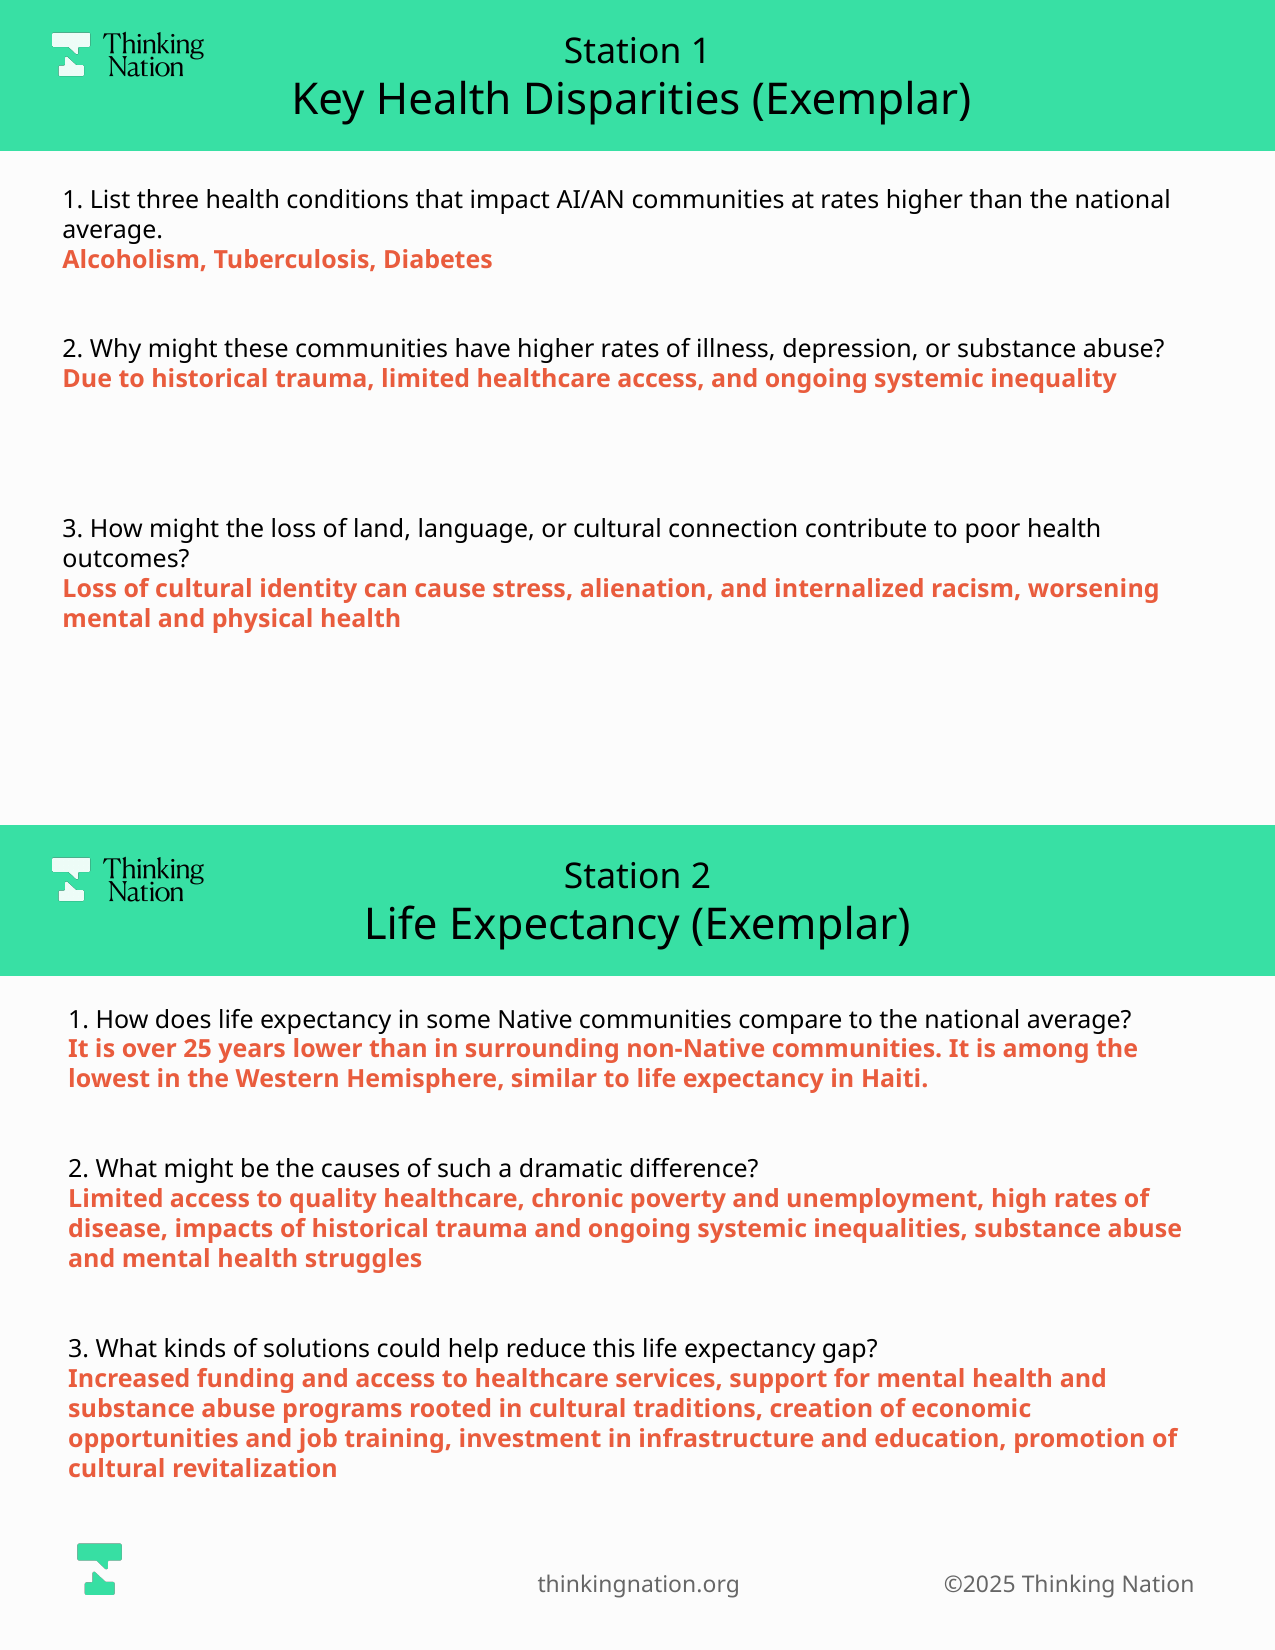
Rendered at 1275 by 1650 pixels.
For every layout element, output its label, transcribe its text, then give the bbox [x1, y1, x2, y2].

text_box ©2025 Thinking Nation [909, 1553, 1211, 1605]
text_box Station 2 Life Expectancy (Exemplar) [0, 825, 1275, 976]
picture [35, 842, 210, 916]
text_box 1. How does life expectancy in some Native communities compare to the national average? It is over 25 years lower than in surrounding non-Native communities. It is among the lowest in the Western Hemisphere, similar to life expectancy in Haiti. 2. What might be the causes of such a dramatic difference? Limited access to quality healthcare, chronic poverty and unemployment, high rates of disease, impacts of historical trauma and ongoing systemic inequalities, substance abuse and mental health struggles 3. What kinds of solutions could help reduce this life expectancy gap? Increased funding and access to healthcare services, support for mental health and substance abuse programs rooted in cultural traditions, creation of economic opportunities and job training, investment in infrastructure and education, promotion of cultural revitalization [53, 988, 1225, 1561]
text_box 1. List three health conditions that impact AI/AN communities at rates higher than the national average. Alcoholism, Tuberculosis, Diabetes 2. Why might these communities have higher rates of illness, depression, or substance abuse? Due to historical trauma, limited healthcare access, and ongoing systemic inequality 3. How might the loss of land, language, or cultural connection contribute to poor health outcomes? Loss of cultural identity can cause stress, alienation, and internalized racism, worsening mental and physical health [47, 168, 1228, 742]
text_box thinkingnation.org [488, 1553, 790, 1605]
picture [35, 17, 210, 91]
picture [63, 1533, 135, 1605]
text_box Station 1 Key Health Disparities (Exemplar) [0, 0, 1275, 151]
